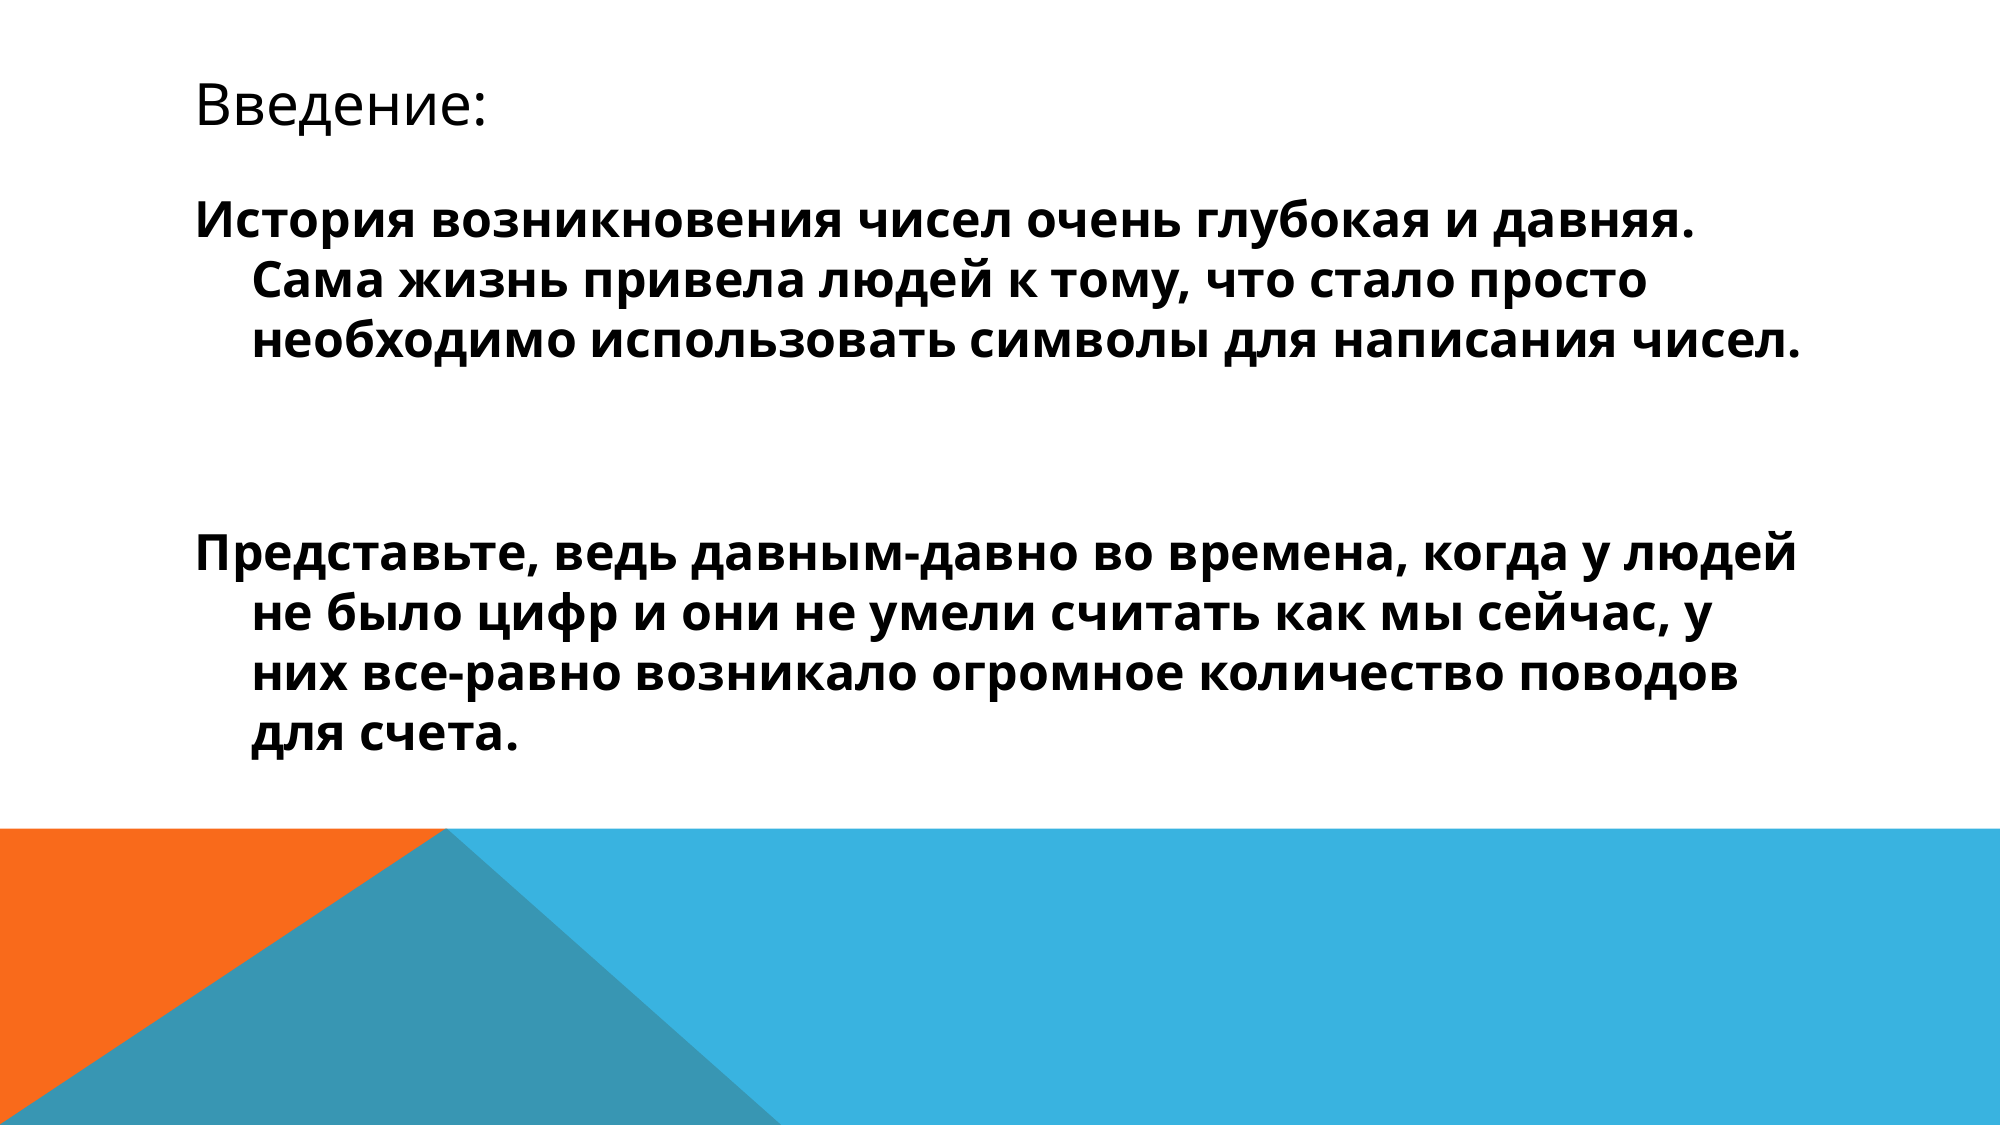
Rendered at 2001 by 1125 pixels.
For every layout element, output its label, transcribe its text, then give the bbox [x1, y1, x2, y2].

title Введение: [180, 60, 1825, 150]
list История возникновения чисел очень глубокая и давняя. Сама жизнь привела людей к тому, что стало просто необходимо использовать символы для написания чисел. Представьте, ведь давным-давно во времена, когда у людей не было цифр и они не умели считать как мы сейчас, у них все-равно возникало огромное количество поводов для счета. [180, 180, 1825, 768]
